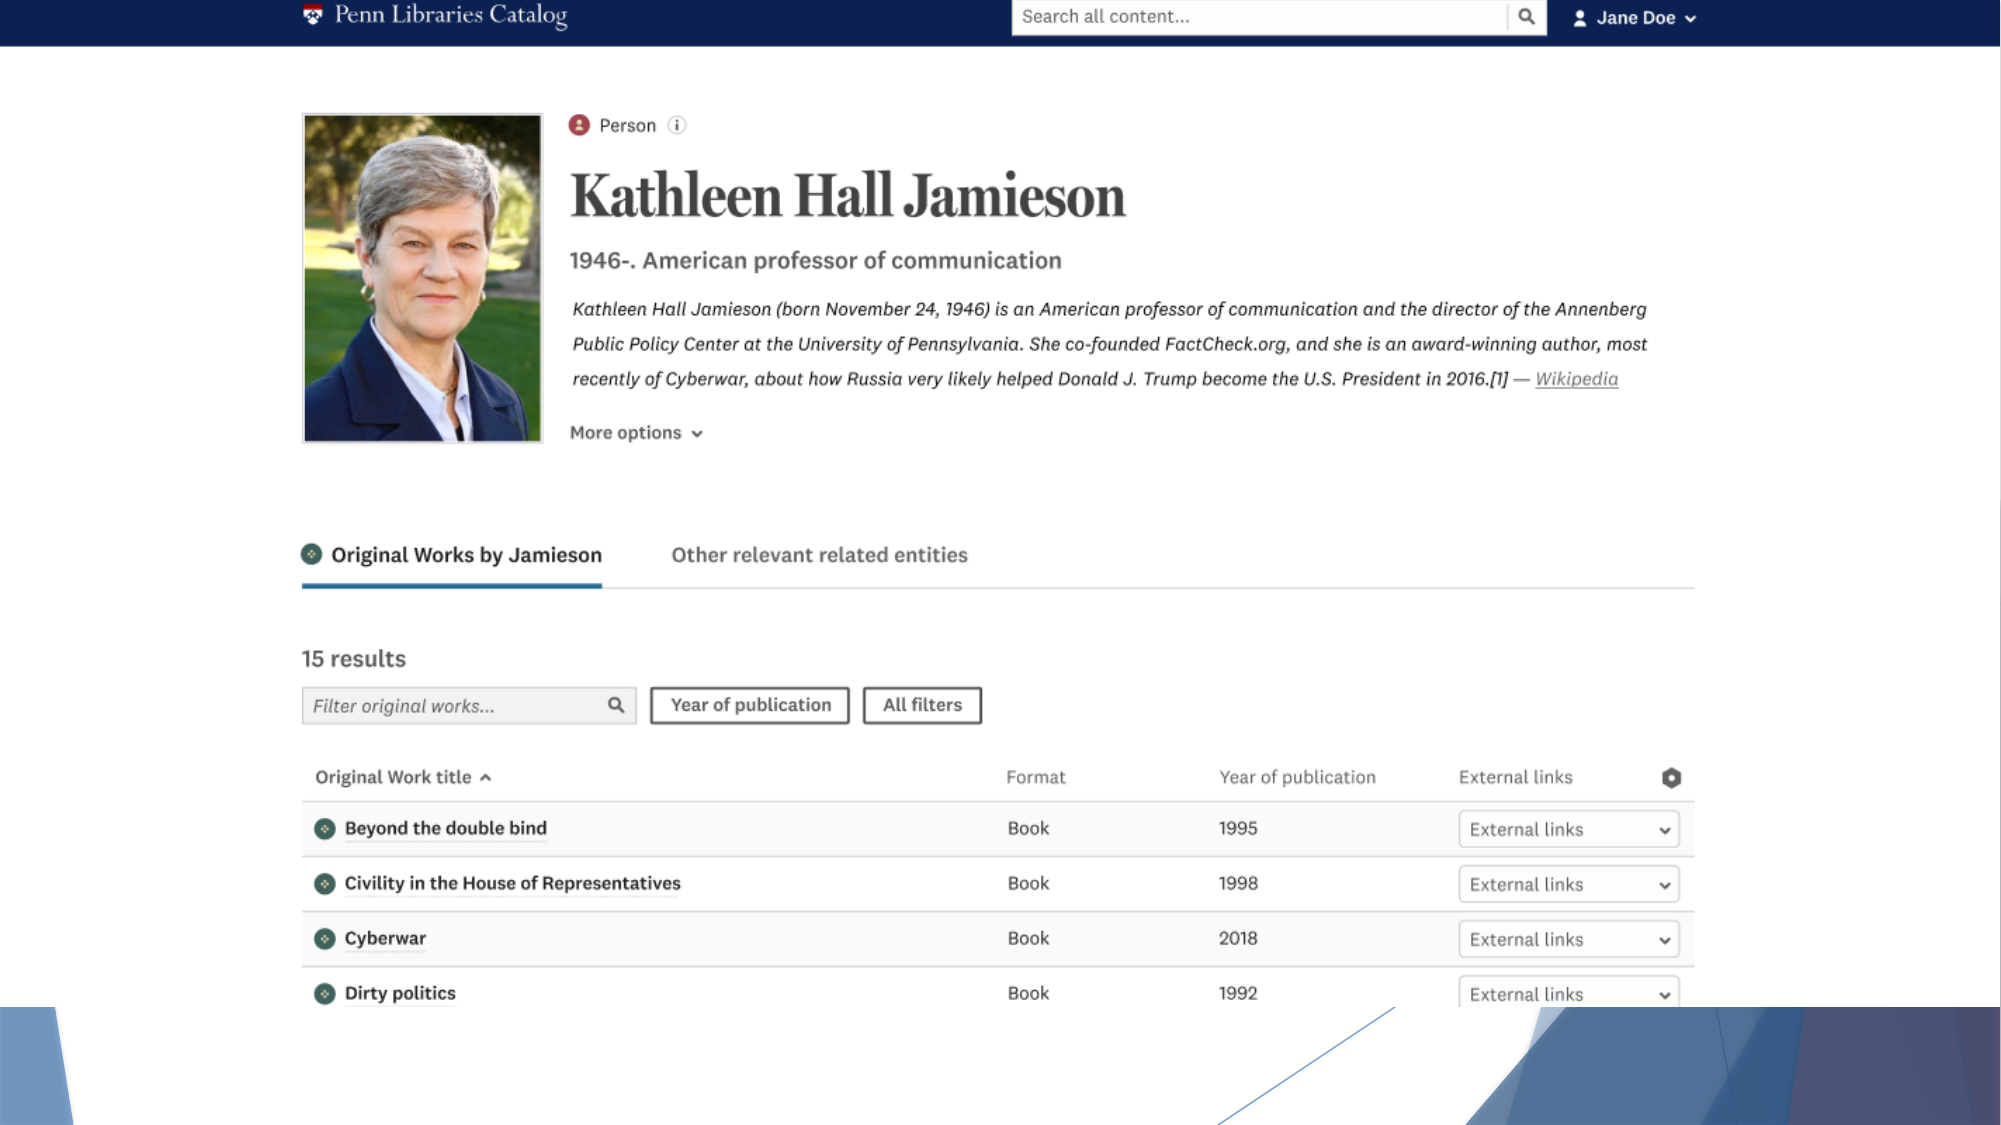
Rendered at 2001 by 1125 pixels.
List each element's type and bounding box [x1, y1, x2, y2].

picture [0, 0, 2000, 1007]
